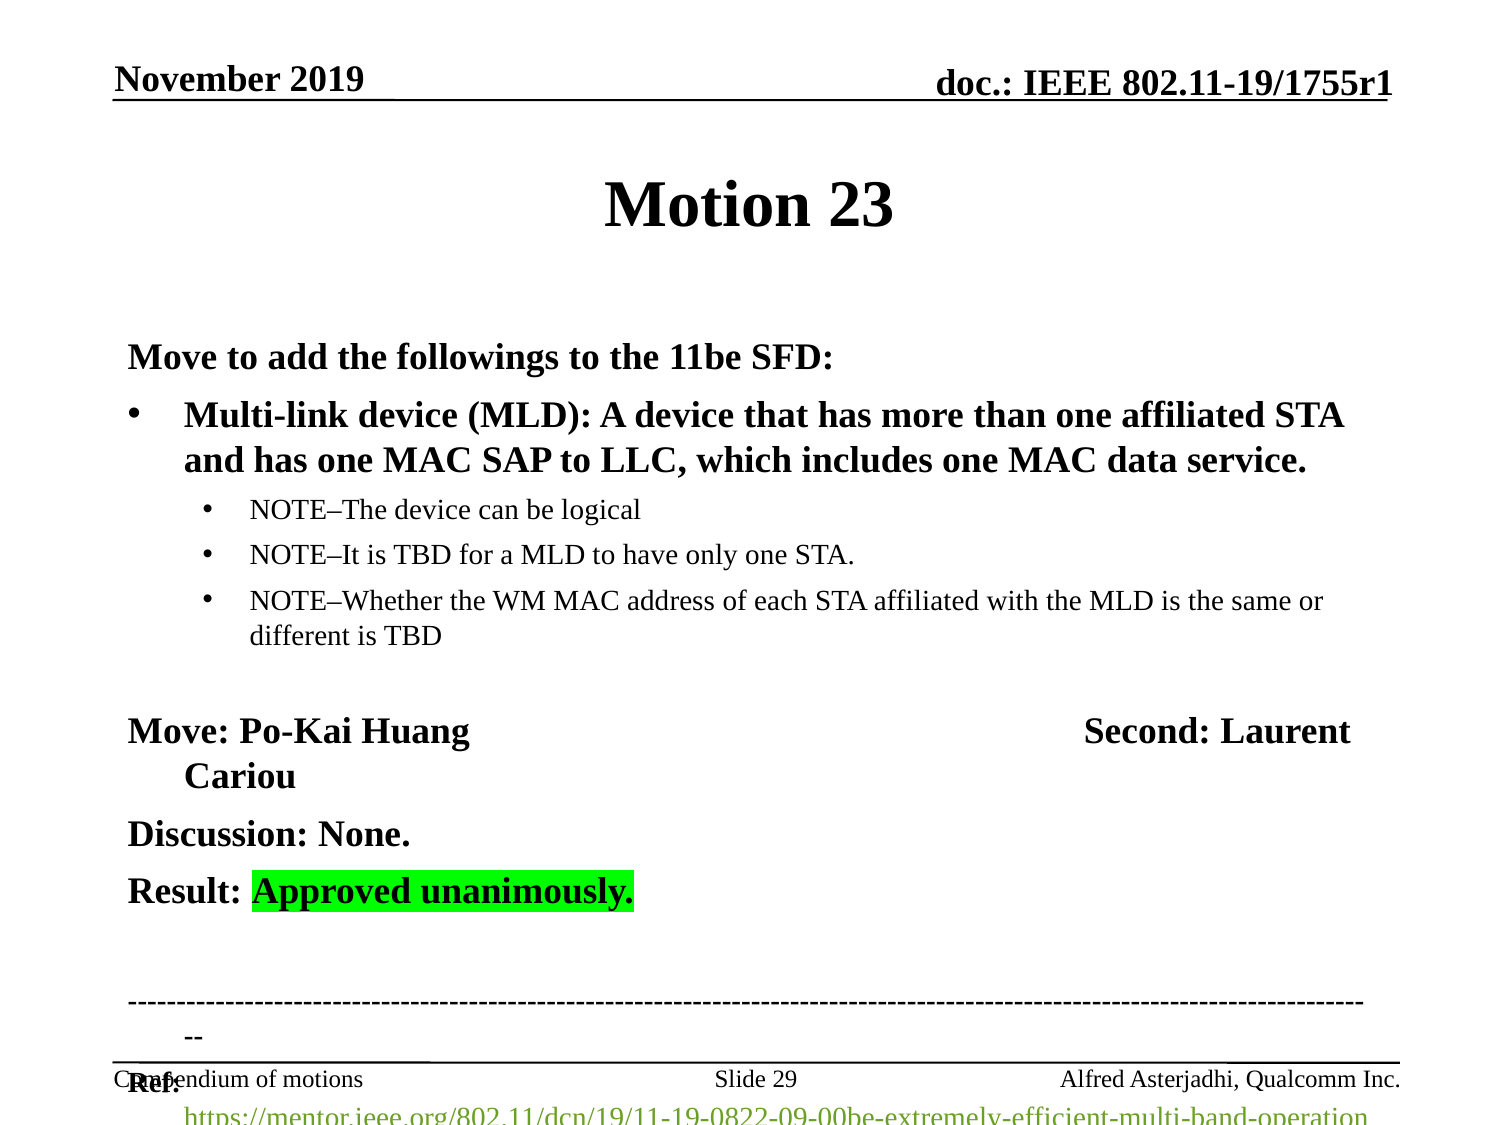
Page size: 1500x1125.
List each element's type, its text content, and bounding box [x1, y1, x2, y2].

list Move to add the followings to the 11be SFD: Multi-link device (MLD): A device that has more than one affiliated STA and has one MAC SAP to LLC, which includes one MAC data service. NOTE–The device can be logical NOTE–It is TBD for a MLD to have only one STA. NOTE–Whether the WM MAC address of each STA affiliated with the MLD is the same or different is TBD Move: Po-Kai Huang Second: Laurent Cariou Discussion: None. Result: Approved unanimously. --------------------------------------------------------------------------------------------------------------------------------- Ref: https://mentor.ieee.org/802.11/dcn/19/11-19-0822-09-00be-extremely-efficient-multi-band-operation.pptx [112, 324, 1388, 1063]
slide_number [114, 54, 423, 100]
title Motion 23 [112, 112, 1388, 288]
slide_number Slide 29 [712, 1061, 800, 1123]
footer Alfred Asterjadhi, Qualcomm Inc. [878, 1061, 1402, 1093]
